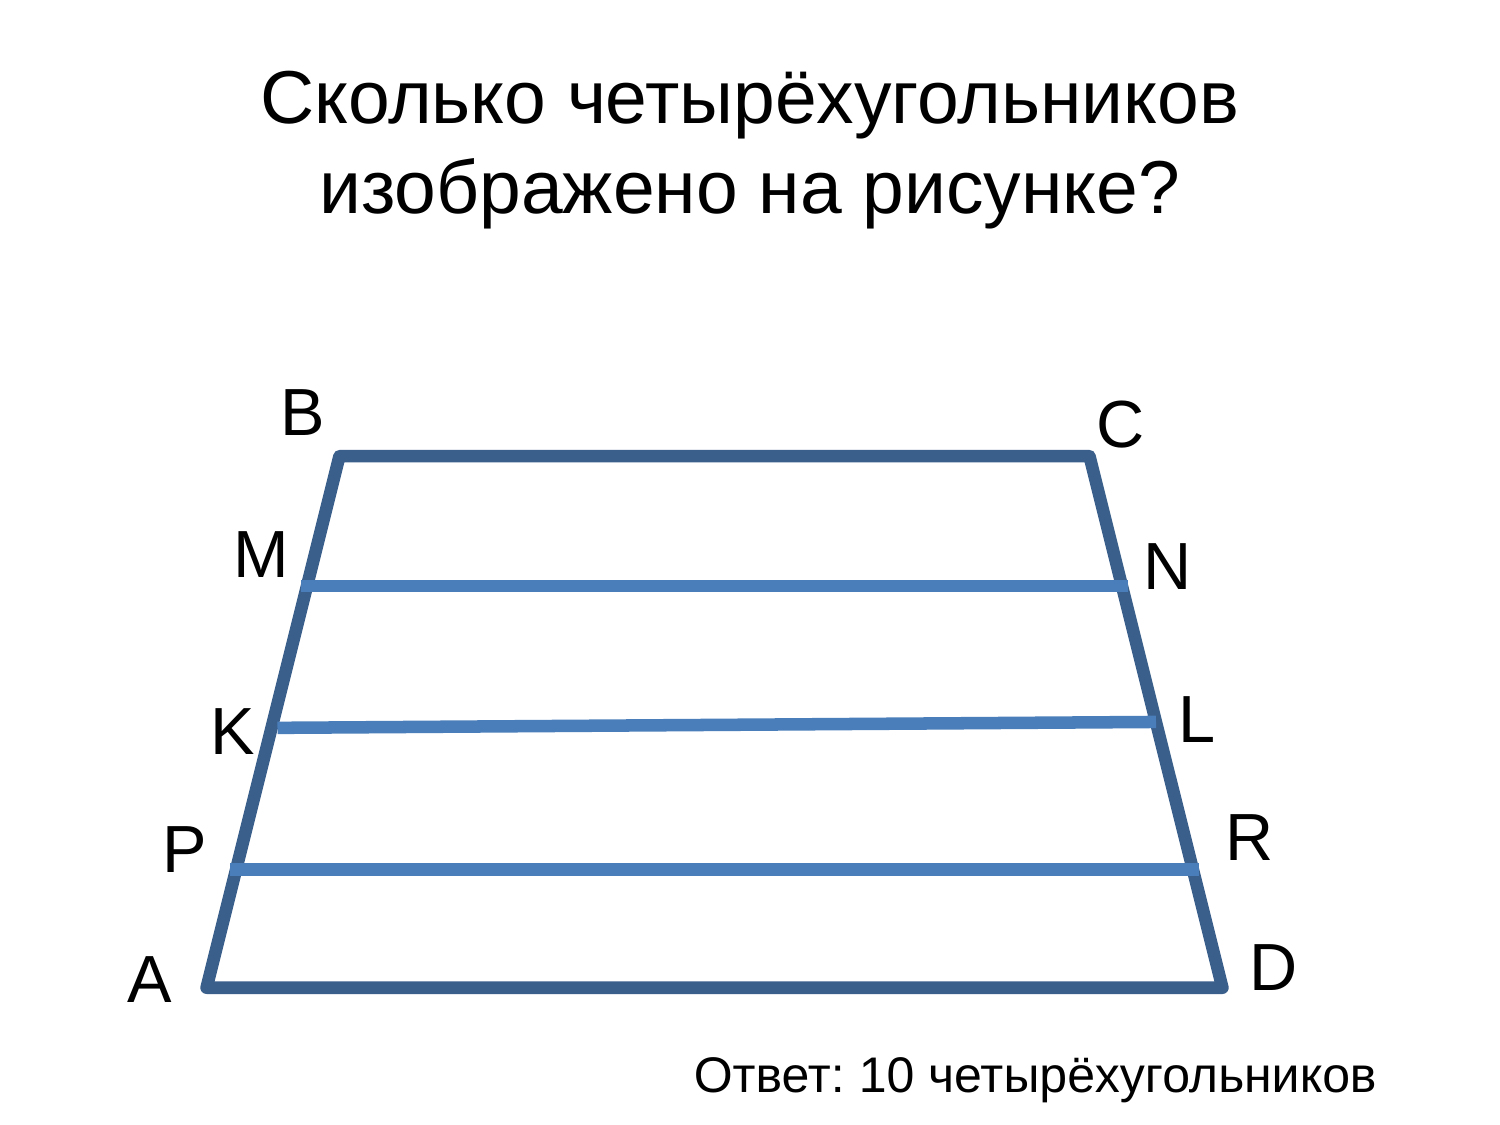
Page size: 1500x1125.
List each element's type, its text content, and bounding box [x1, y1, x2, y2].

text_box K [195, 680, 270, 776]
text_box C [1081, 373, 1160, 469]
text_box А [112, 928, 187, 1024]
text_box P [147, 798, 223, 894]
text_box Ответ: 10 четырёхугольников [679, 1034, 1500, 1110]
title Сколько четырёхугольников изображено на рисунке? [75, 45, 1425, 233]
text_box [204, 876, 1225, 990]
text_box B [266, 361, 341, 457]
text_box M [218, 503, 305, 599]
text_box [306, 454, 1123, 580]
text_box N [1128, 515, 1207, 610]
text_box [277, 721, 1157, 729]
text_box D [1234, 916, 1313, 1012]
text_box [235, 593, 1194, 863]
text_box R [1211, 786, 1290, 882]
text_box L [1163, 668, 1231, 764]
